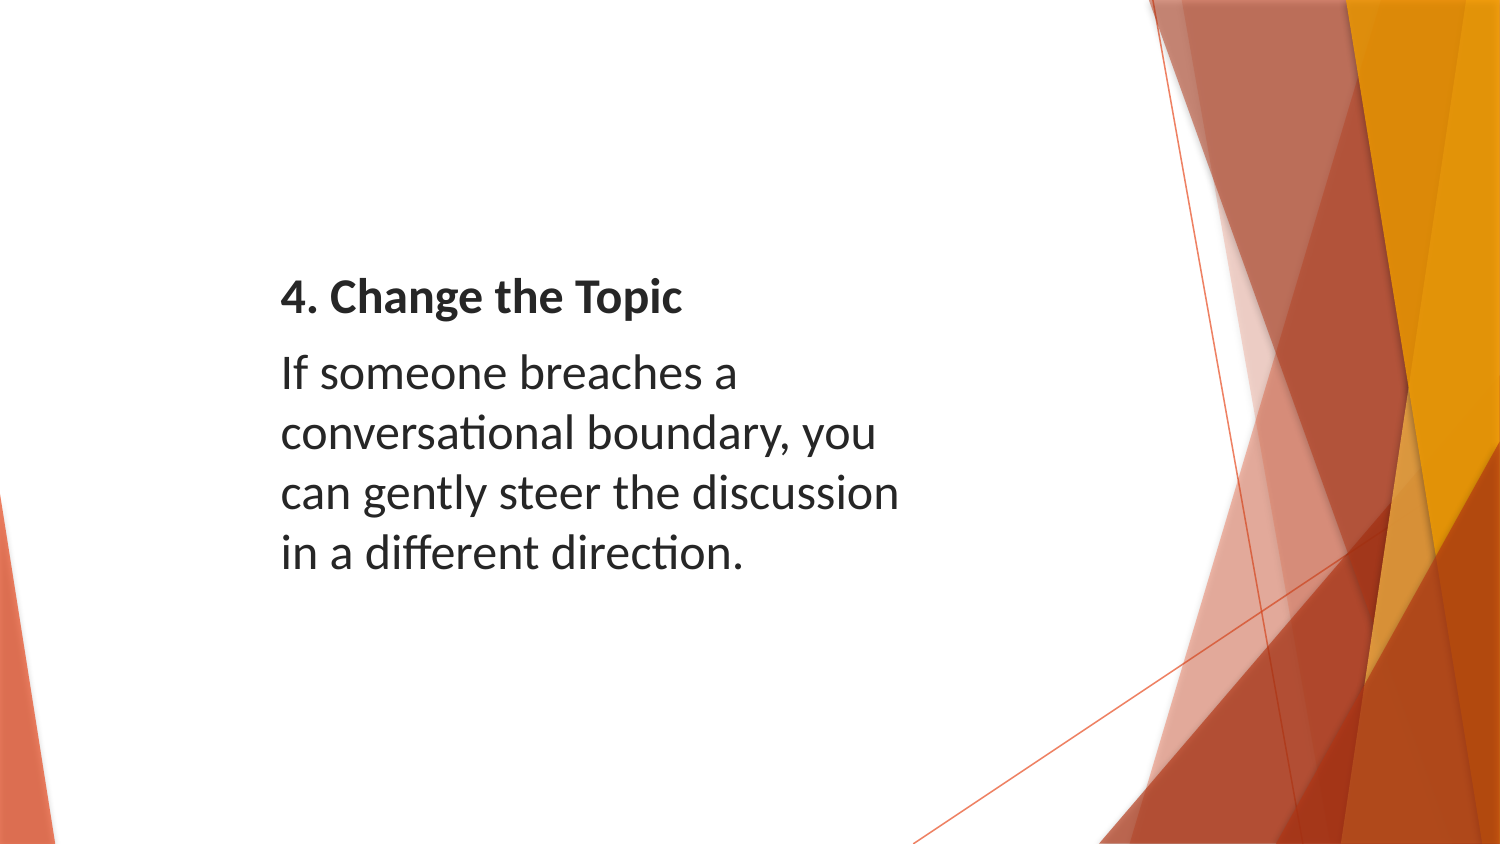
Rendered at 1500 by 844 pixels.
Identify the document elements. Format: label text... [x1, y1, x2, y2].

list 4. Change the Topic If someone breaches a conversational boundary, you can gently steer the discussion in a different direction. [265, 114, 951, 729]
